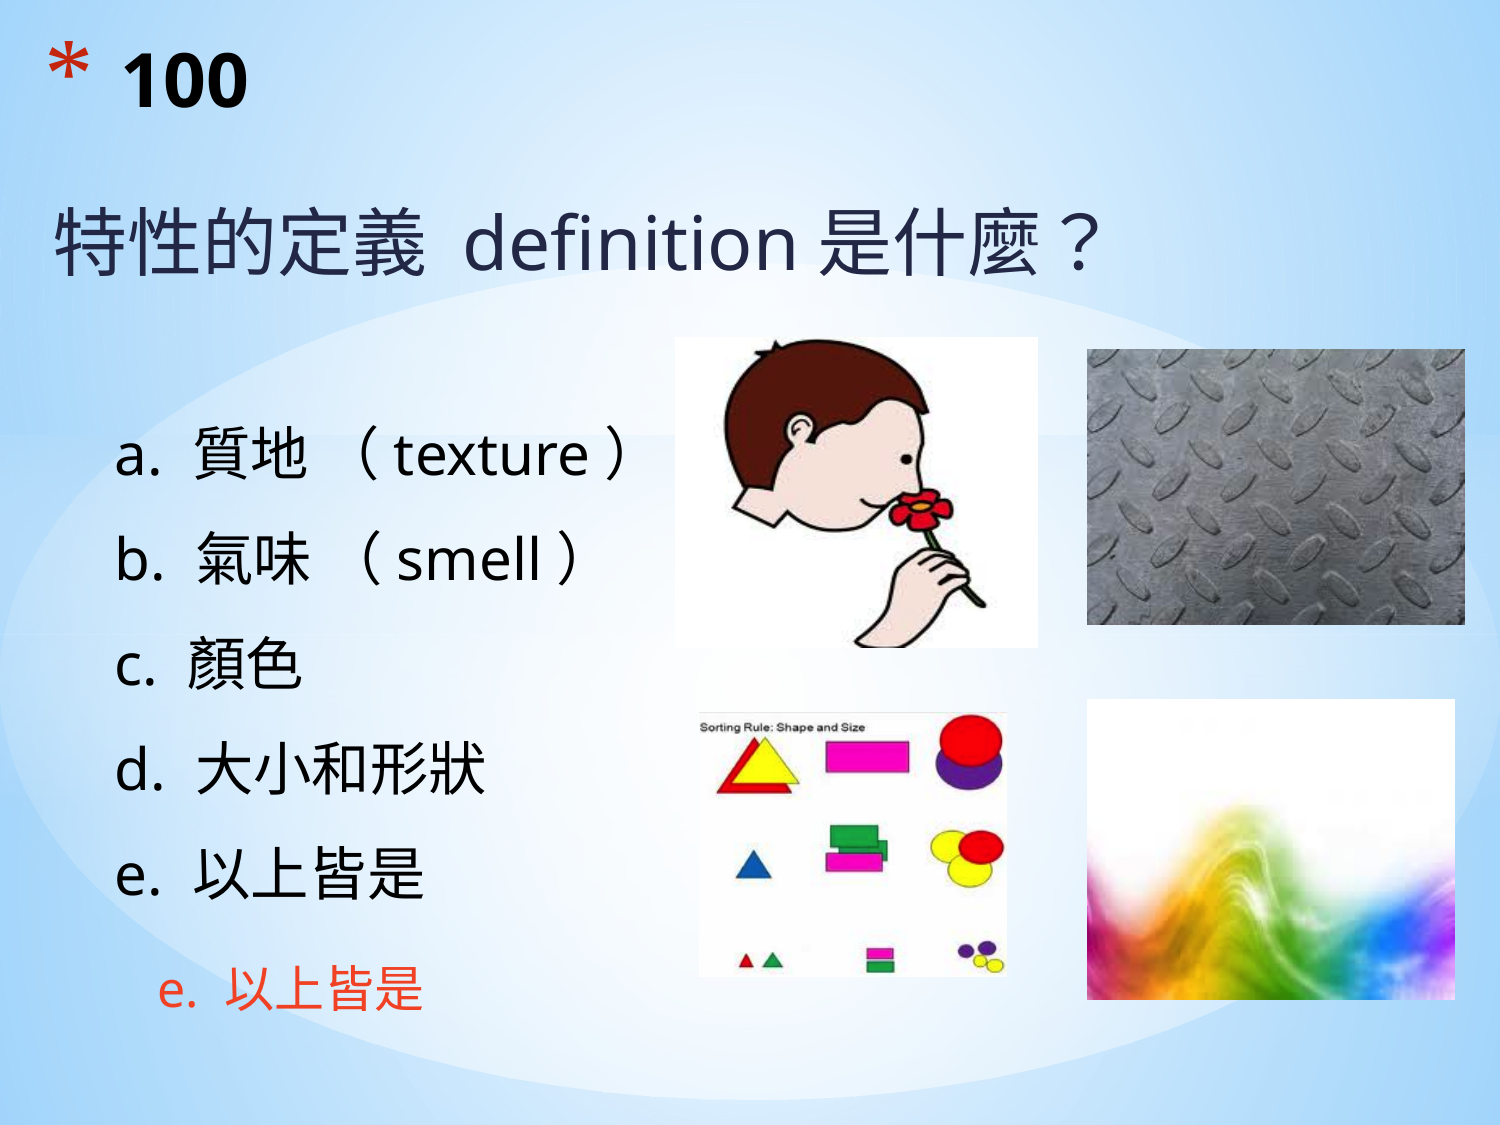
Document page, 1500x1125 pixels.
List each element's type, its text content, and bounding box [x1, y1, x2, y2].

picture [699, 712, 1007, 978]
title 100 [0, 24, 464, 163]
picture [1087, 349, 1466, 626]
picture [1087, 699, 1455, 1001]
subtitle 特性的定義 definition是什麼？ [37, 187, 1463, 375]
text_box e. 以上皆是 [142, 949, 440, 1085]
picture [674, 337, 1038, 649]
text_box a. 質地 （texture） b. 氣味 （smell） c. 顏色 d. 大小和形狀 e. 以上皆是 [99, 375, 1113, 915]
